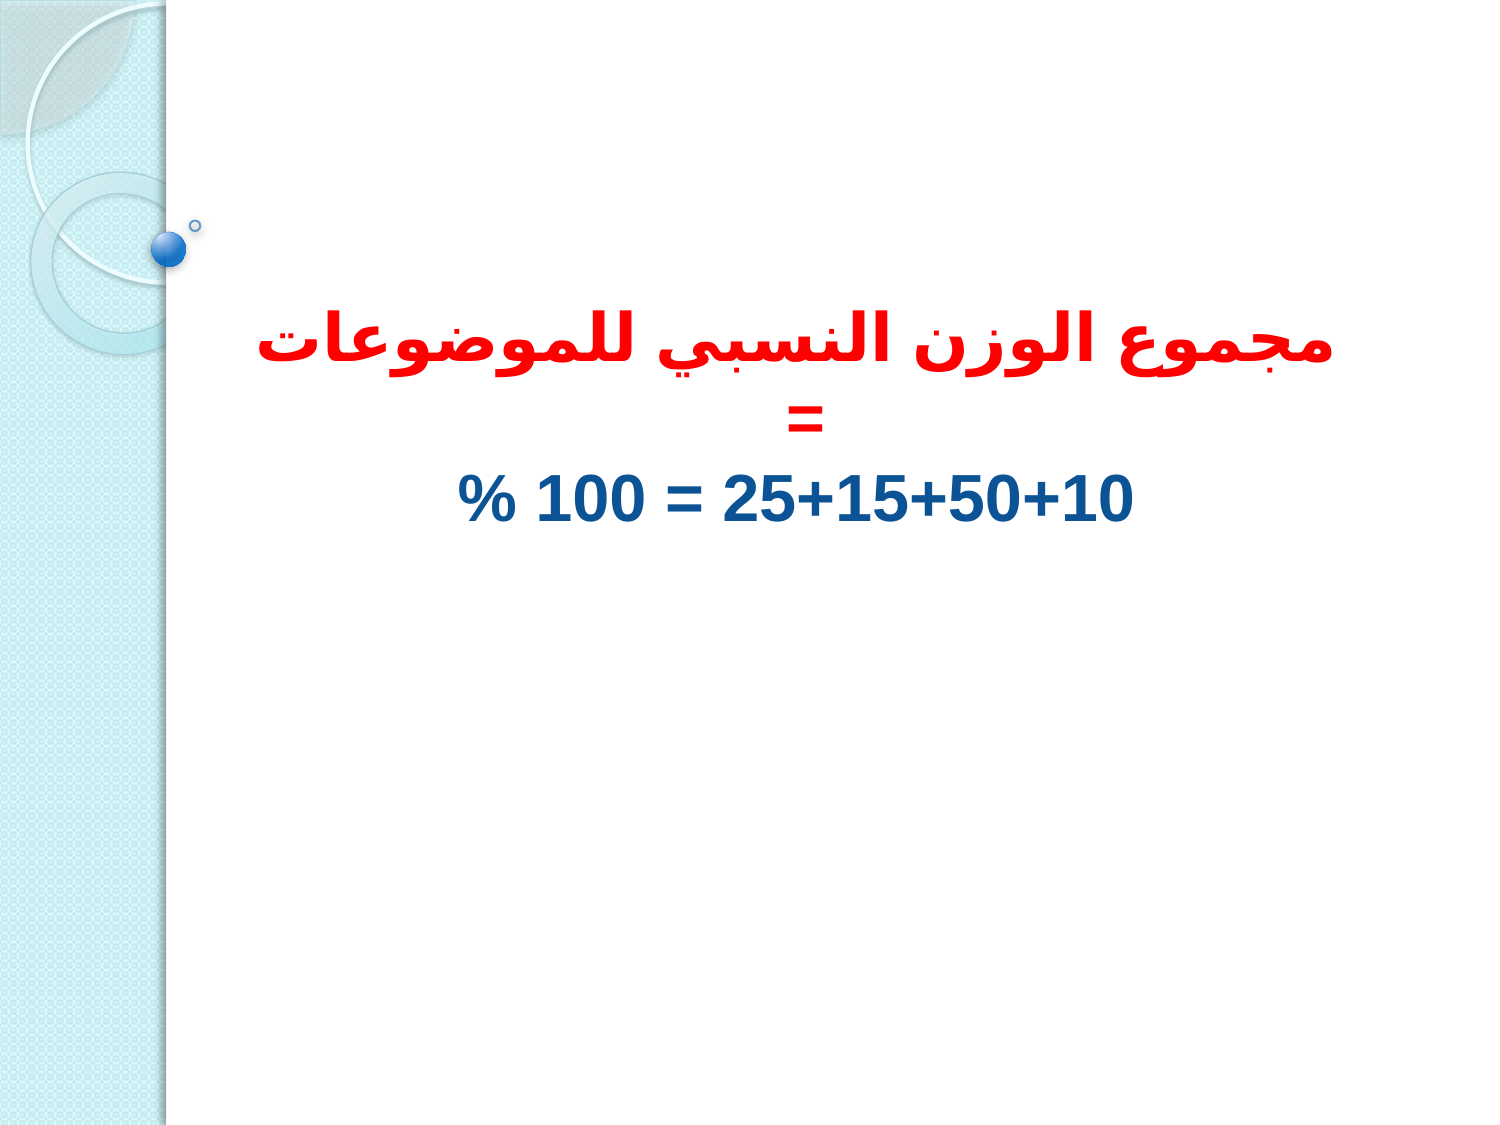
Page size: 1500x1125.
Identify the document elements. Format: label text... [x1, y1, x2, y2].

text_box مجموع الوزن النسبي للموضوعات = 25+15+50+10 = 100 % [224, 287, 1368, 543]
